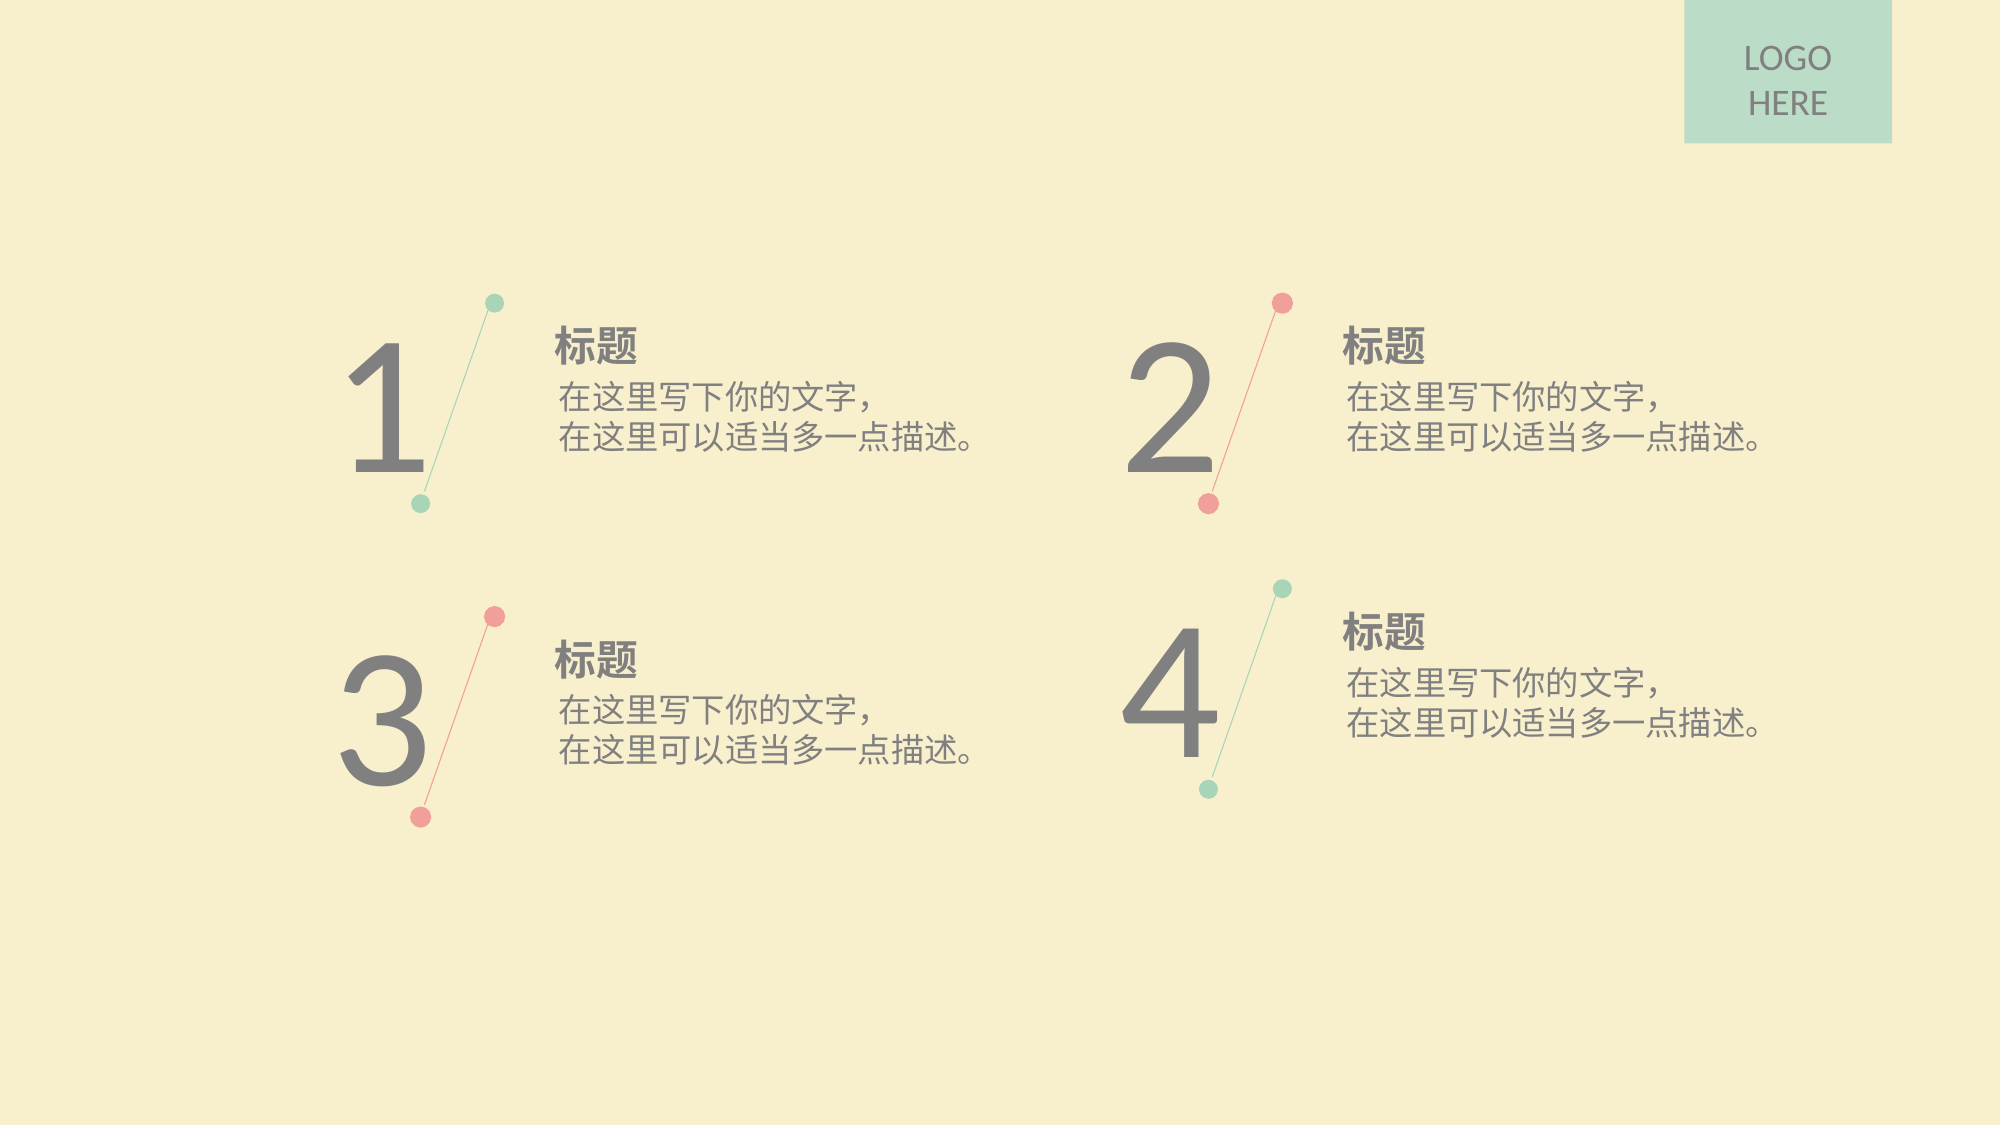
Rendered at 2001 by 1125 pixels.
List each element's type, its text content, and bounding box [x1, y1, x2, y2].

text_box 4 [1104, 550, 1236, 806]
text_box 标题 [1327, 312, 1442, 378]
text_box 3 [316, 578, 448, 833]
text_box 2 [1104, 264, 1236, 520]
text_box LOGO HERE [1729, 25, 1847, 131]
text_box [411, 606, 505, 827]
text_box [1198, 579, 1292, 799]
text_box 在这里写下你的文字， 在这里可以适当多一点描述。 [544, 682, 1007, 777]
text_box 在这里写下你的文字， 在这里可以适当多一点描述。 [1331, 654, 1794, 749]
text_box 在这里写下你的文字， 在这里可以适当多一点描述。 [544, 368, 1007, 464]
text_box 标题 [540, 626, 654, 691]
text_box 标题 [1327, 598, 1442, 664]
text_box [1198, 293, 1292, 514]
text_box 标题 [540, 312, 654, 378]
text_box 在这里写下你的文字， 在这里可以适当多一点描述。 [1331, 368, 1794, 464]
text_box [411, 293, 505, 514]
text_box 1 [316, 264, 448, 520]
